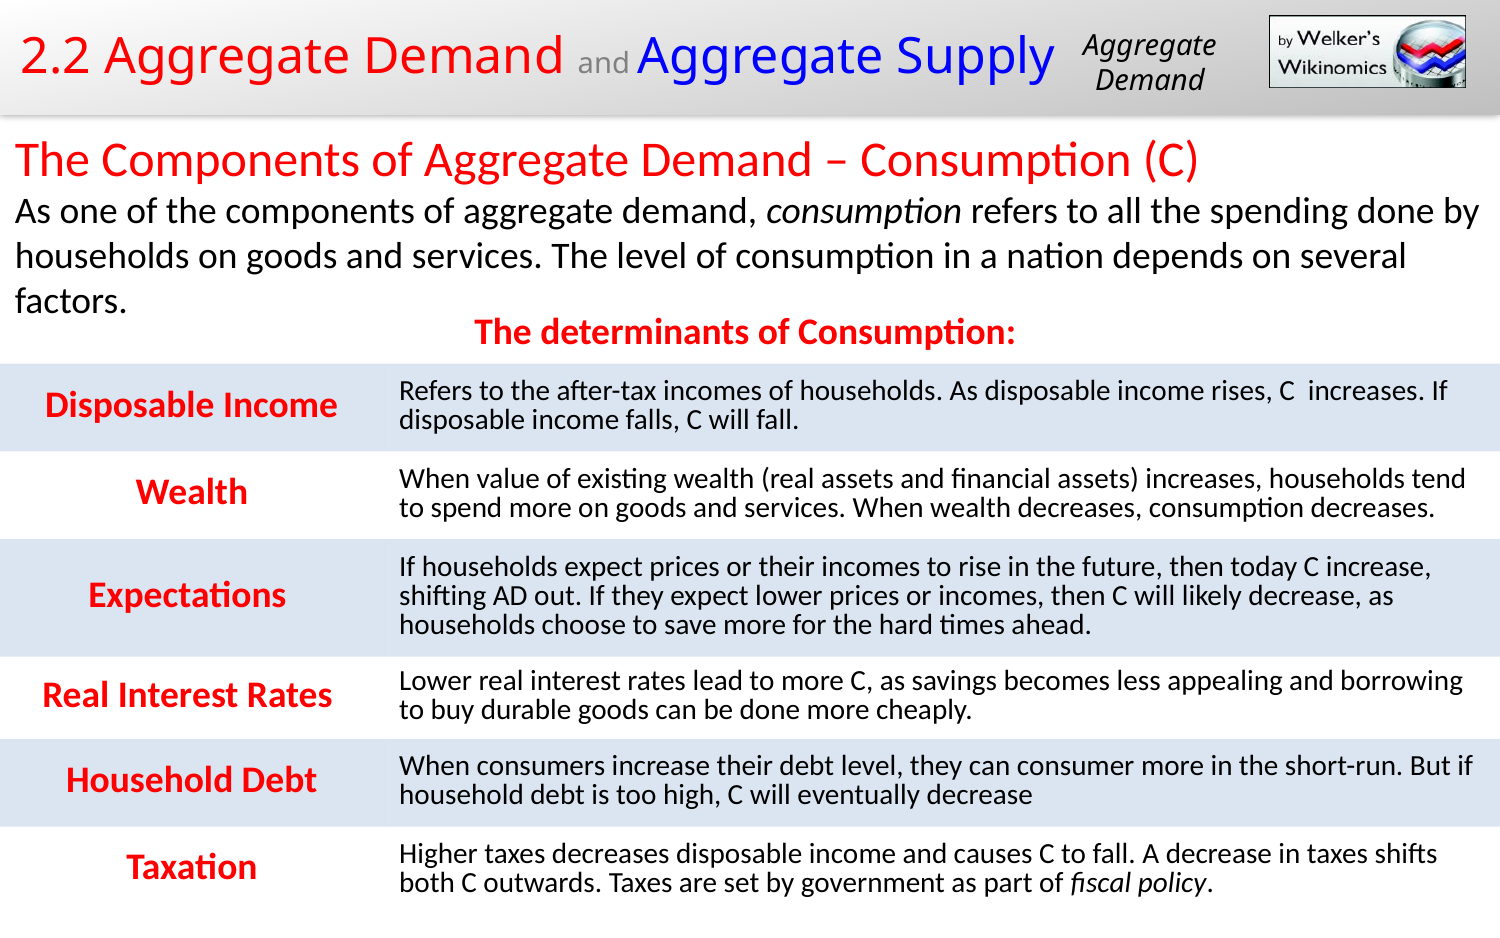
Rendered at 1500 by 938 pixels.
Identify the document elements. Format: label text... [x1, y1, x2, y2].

table_cell Household Debt [0, 739, 384, 827]
table_cell Lower real interest rates lead to more C, as savings becomes less appealing and borrowing to buy durable goods can be done more cheaply. [384, 657, 1500, 739]
table_cell Higher taxes decreases disposable income and causes C to fall. A decrease in taxes shifts both C outwards. Taxes are set by government as part of fiscal policy. [384, 827, 1500, 914]
table_cell Disposable Income [0, 364, 384, 451]
table_cell When value of existing wealth (real assets and financial assets) increases, households tend to spend more on goods and services. When wealth decreases, consumption decreases. [384, 451, 1500, 539]
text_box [0, 0, 1500, 115]
text_box The Components of Aggregate Demand – Consumption (C) As one of the components of aggregate demand, consumption refers to all the spending done by households on goods and services. The level of consumption in a nation depends on several factors. [0, 123, 1500, 306]
table_cell If households expect prices or their incomes to rise in the future, then today C increase, shifting AD out. If they expect lower prices or incomes, then C will likely decrease, as households choose to save more for the hard times ahead. [384, 539, 1500, 657]
table_cell Wealth [0, 451, 384, 539]
table_header The determinants of Consumption: [0, 306, 1500, 364]
table_cell Real Interest Rates [0, 657, 384, 739]
table_cell When consumers increase their debt level, they can consumer more in the short-run. But if household debt is too high, C will eventually decrease [384, 739, 1500, 827]
table_cell Expectations [0, 539, 384, 657]
table_cell Refers to the after-tax incomes of households. As disposable income rises, C increases. If disposable income falls, C will fall. [384, 364, 1500, 451]
table_cell Taxation [0, 827, 384, 914]
